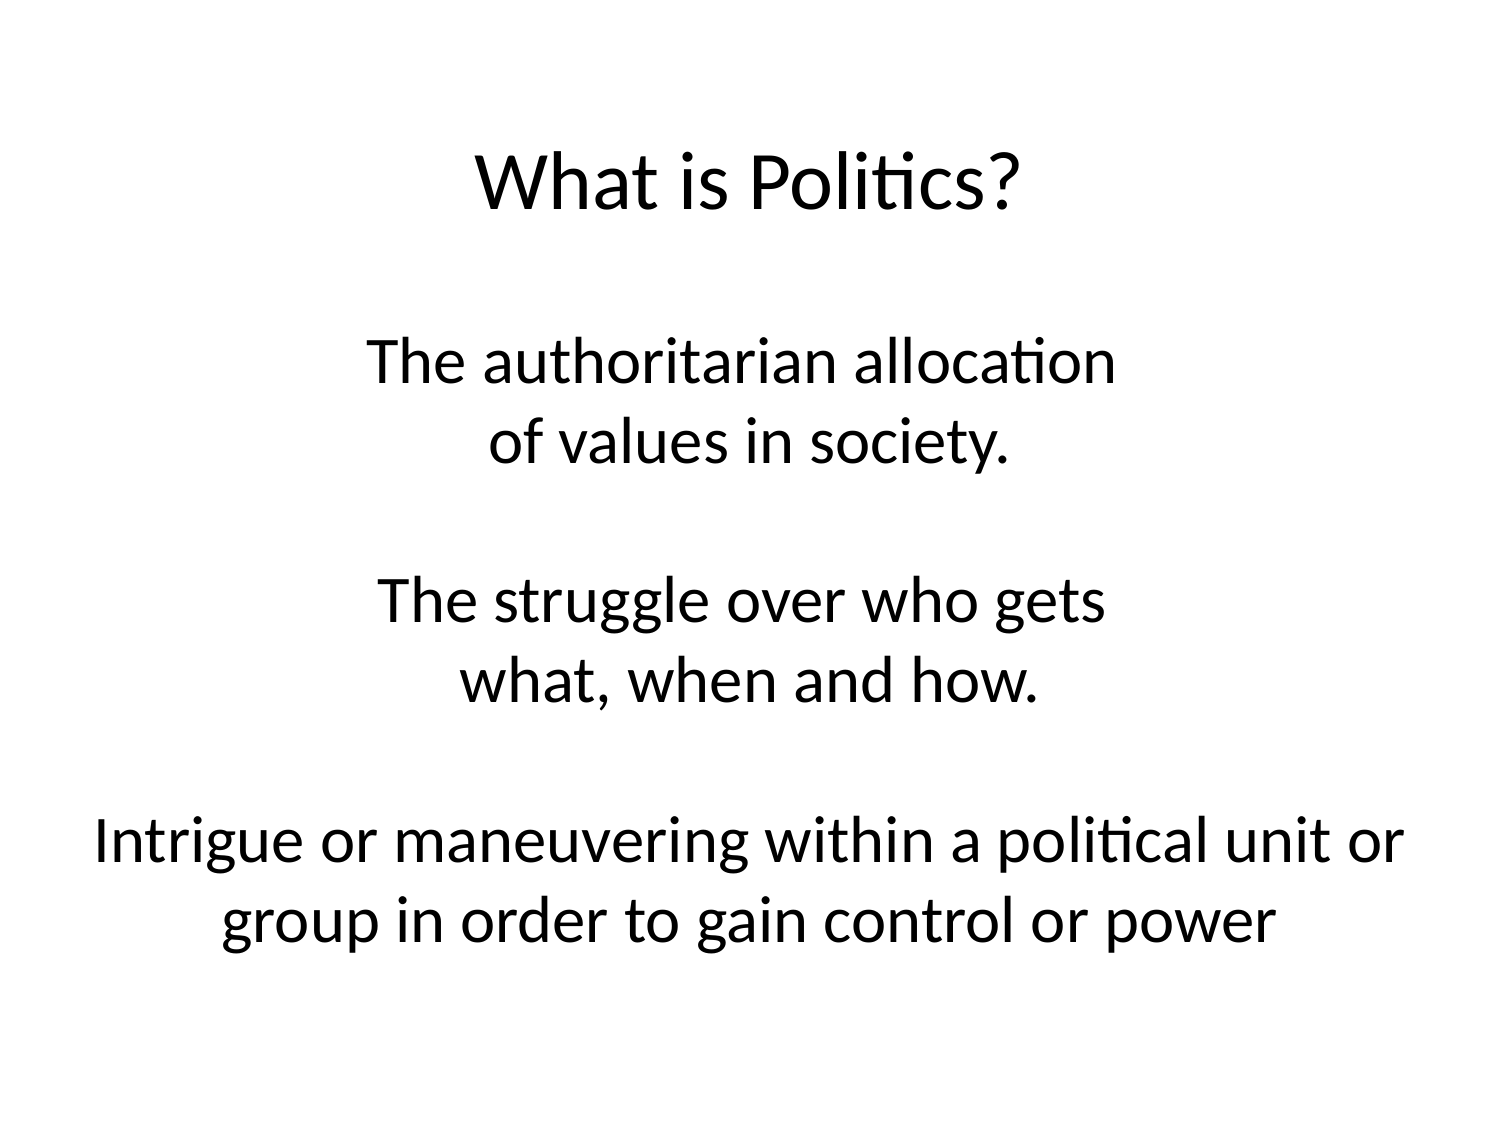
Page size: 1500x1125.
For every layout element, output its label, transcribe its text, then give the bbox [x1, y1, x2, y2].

title What is Politics? The authoritarian allocation of values in society. The struggle over who gets what, when and how. Intrigue or maneuvering within a political unit or group in order to gain control or power [74, 44, 1426, 1038]
